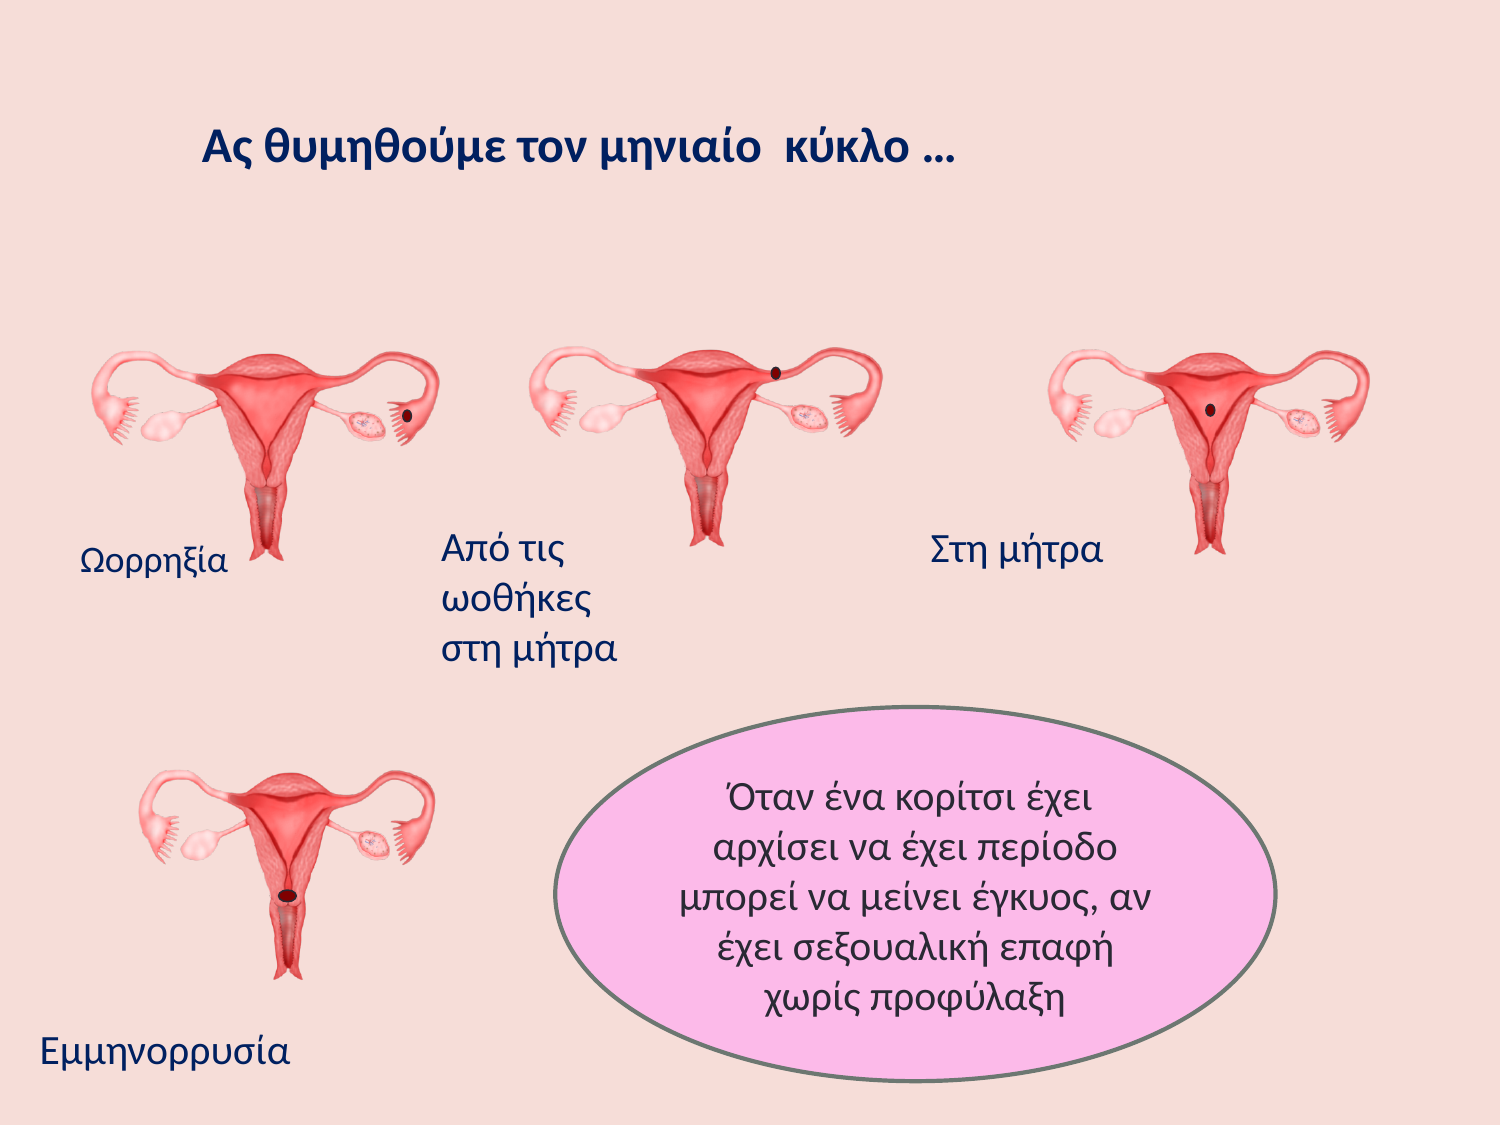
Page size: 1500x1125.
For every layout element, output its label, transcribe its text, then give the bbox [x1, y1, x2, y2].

picture [111, 706, 465, 1016]
text_box Εμμηνορρυσία [24, 1015, 316, 1081]
text_box Στη μήτρα [923, 513, 1014, 579]
text_box Από τις ωοθήκες στη μήτρα [426, 512, 682, 677]
text_box Όταν ένα κορίτσι έχει αρχίσει να έχει περίοδο μπορεί να μείνει έγκυος, αν έχει σεξουαλική επαφή χωρίς προφύλαξη [553, 704, 1278, 1084]
picture [60, 286, 475, 596]
picture [1019, 286, 1402, 590]
text_box Ας θυμηθούμε τον μηνιαίο κύκλο … [187, 105, 1176, 181]
picture [497, 286, 918, 580]
